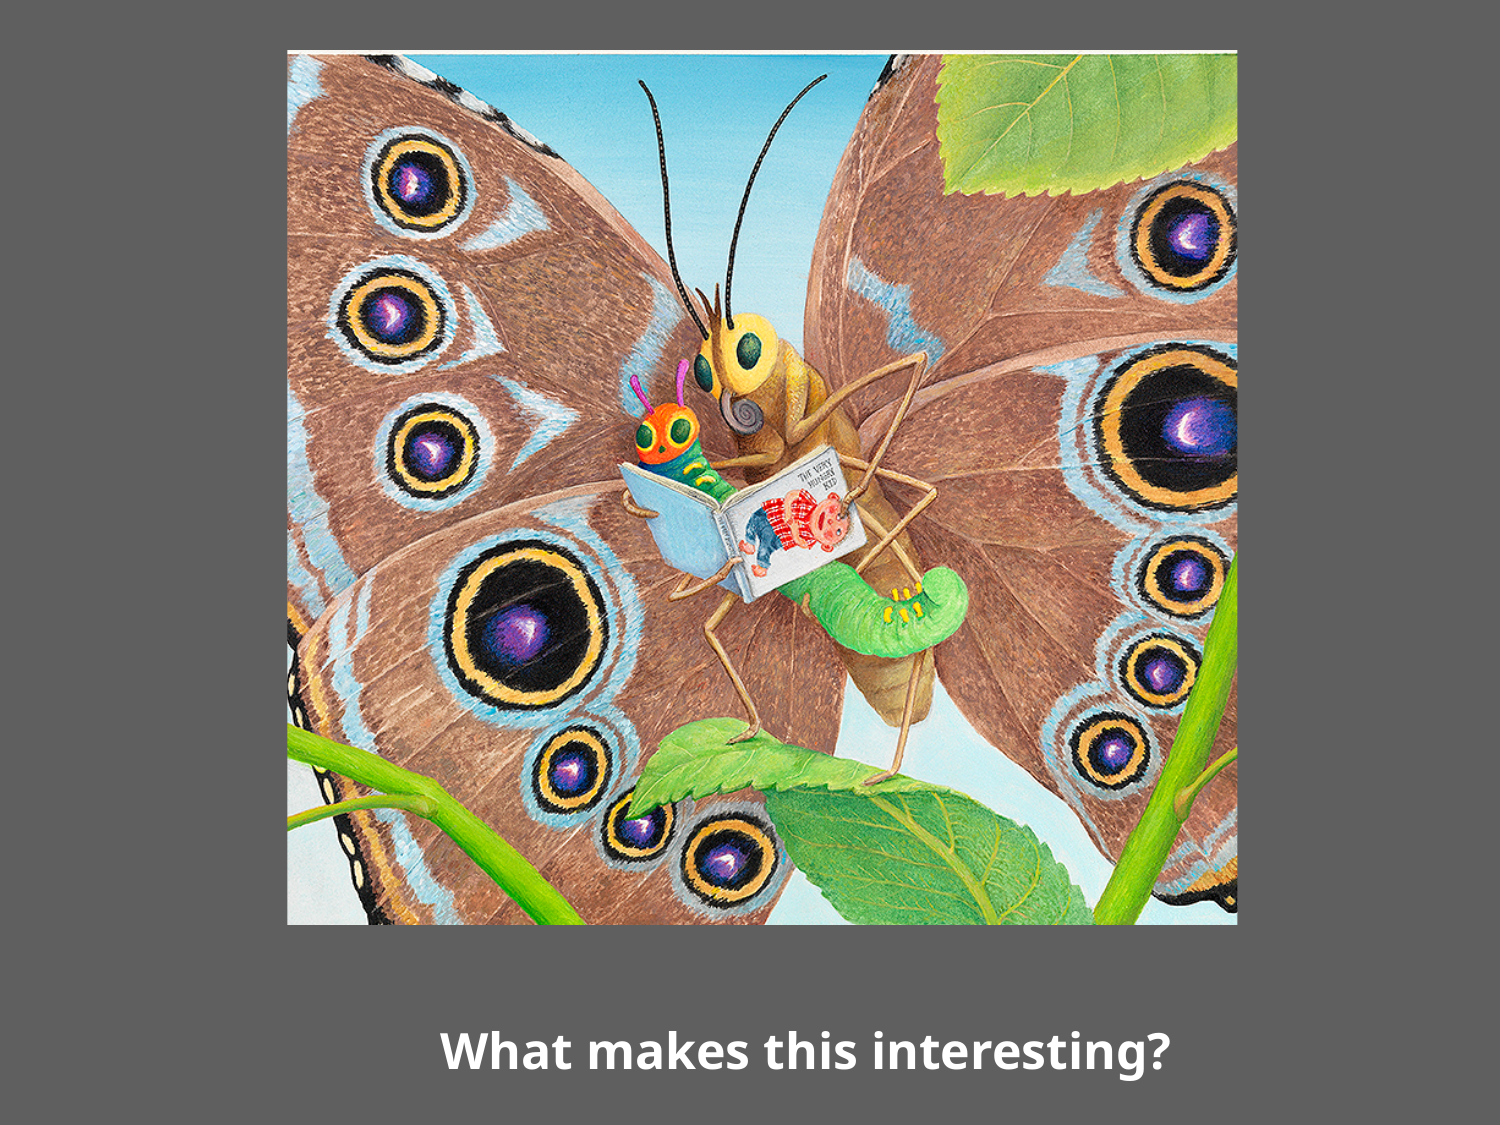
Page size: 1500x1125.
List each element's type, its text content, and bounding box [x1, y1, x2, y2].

text_box What makes this interesting? [349, 1012, 1263, 1088]
picture [287, 49, 1238, 926]
